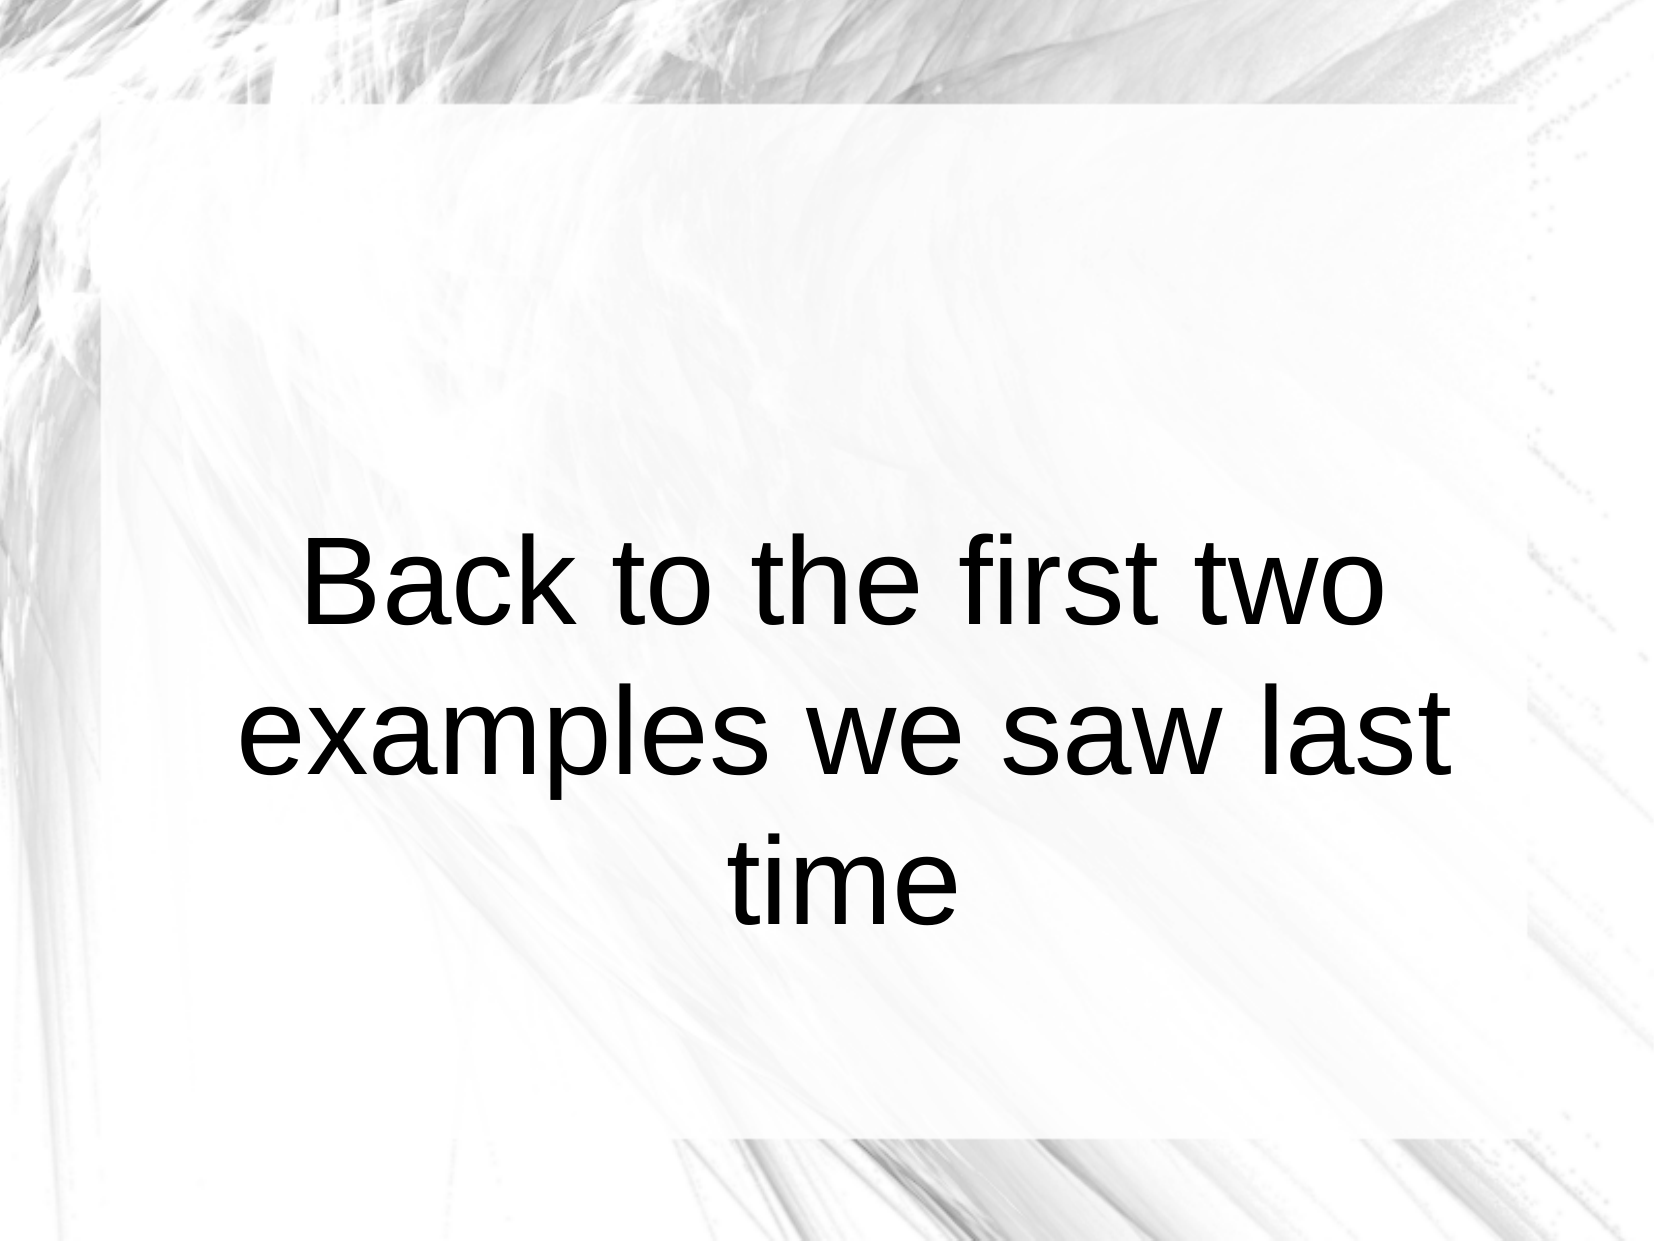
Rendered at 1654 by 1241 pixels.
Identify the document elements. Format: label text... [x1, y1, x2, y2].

picture [0, 0, 1654, 1241]
list Back to the first two examples we saw last time [118, 319, 1571, 1102]
